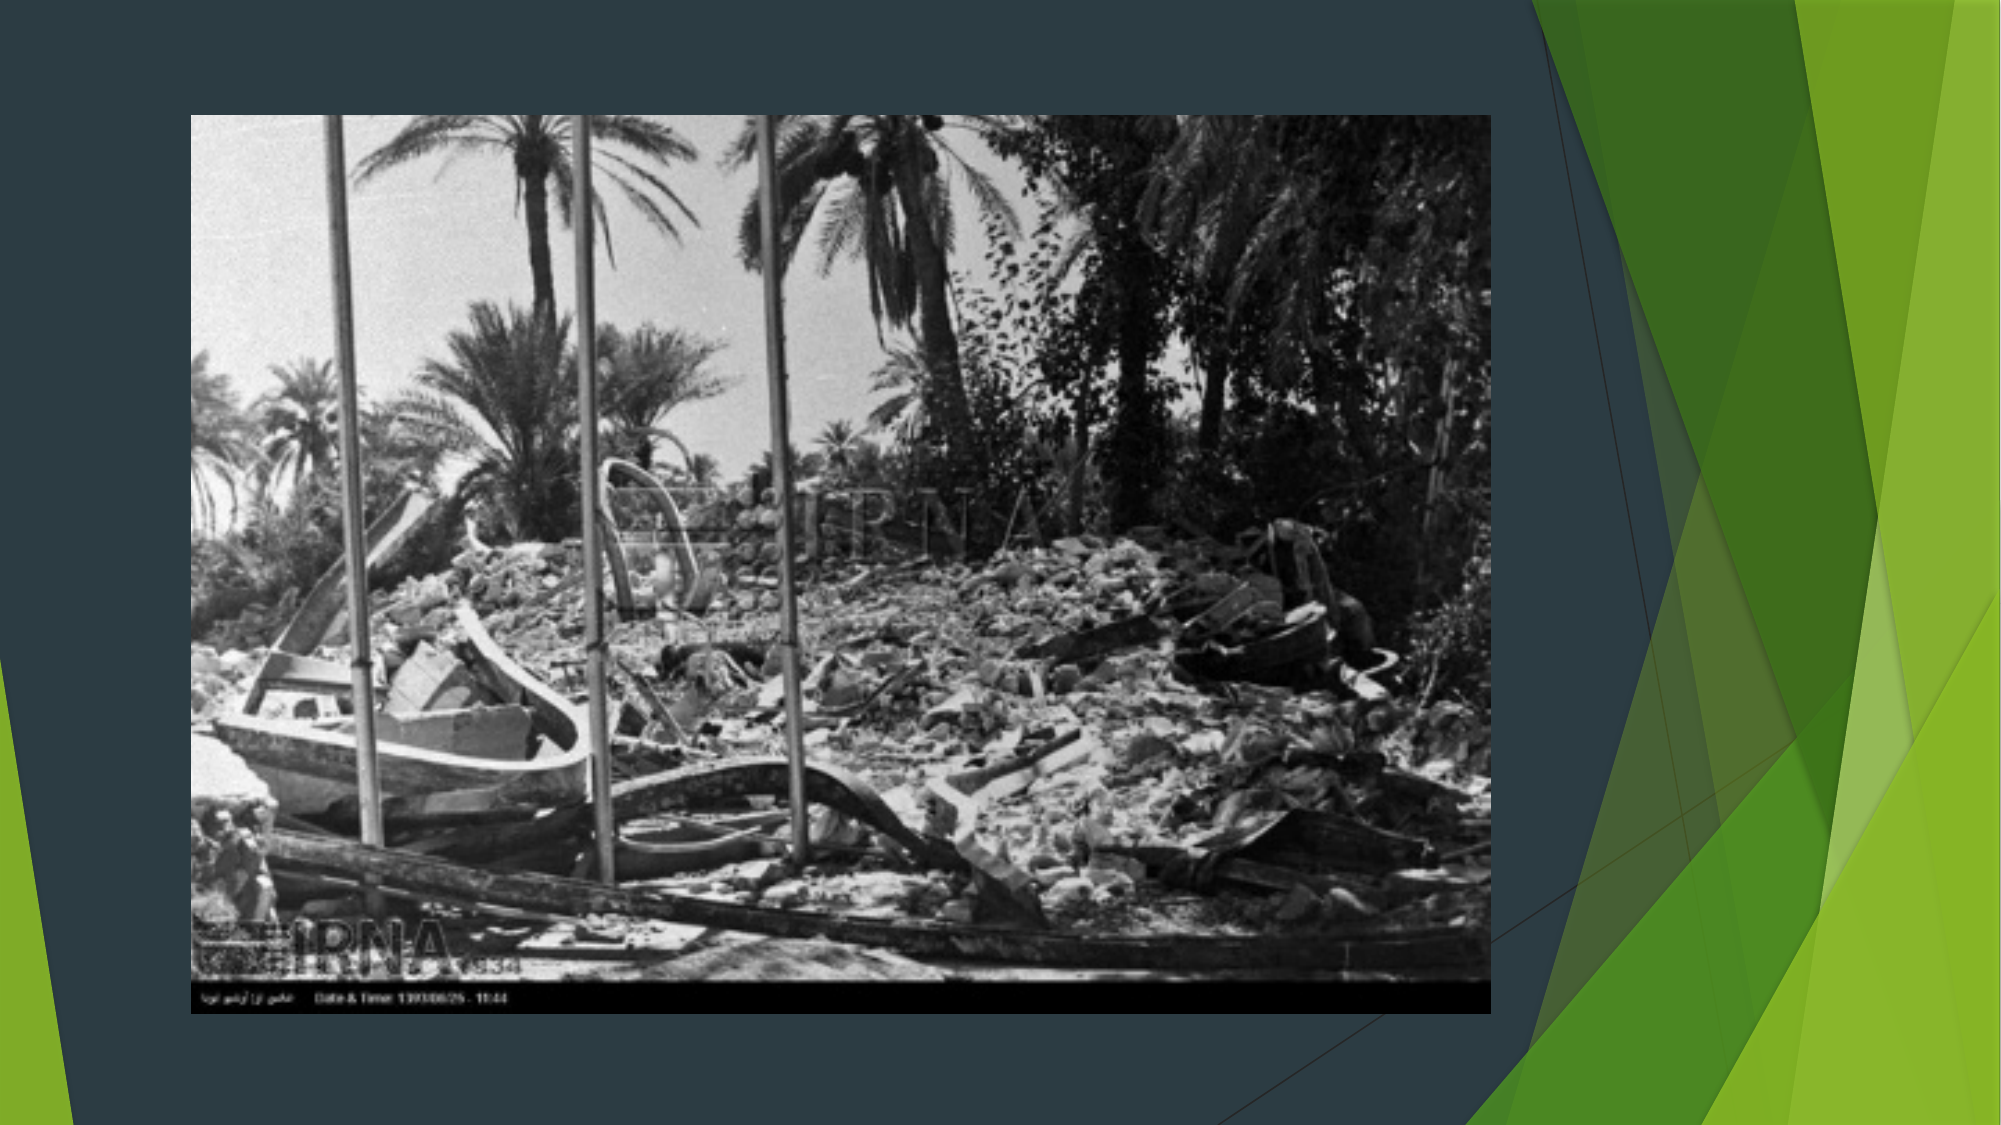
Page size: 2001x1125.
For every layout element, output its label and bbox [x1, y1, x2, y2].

list [191, 114, 1491, 1015]
